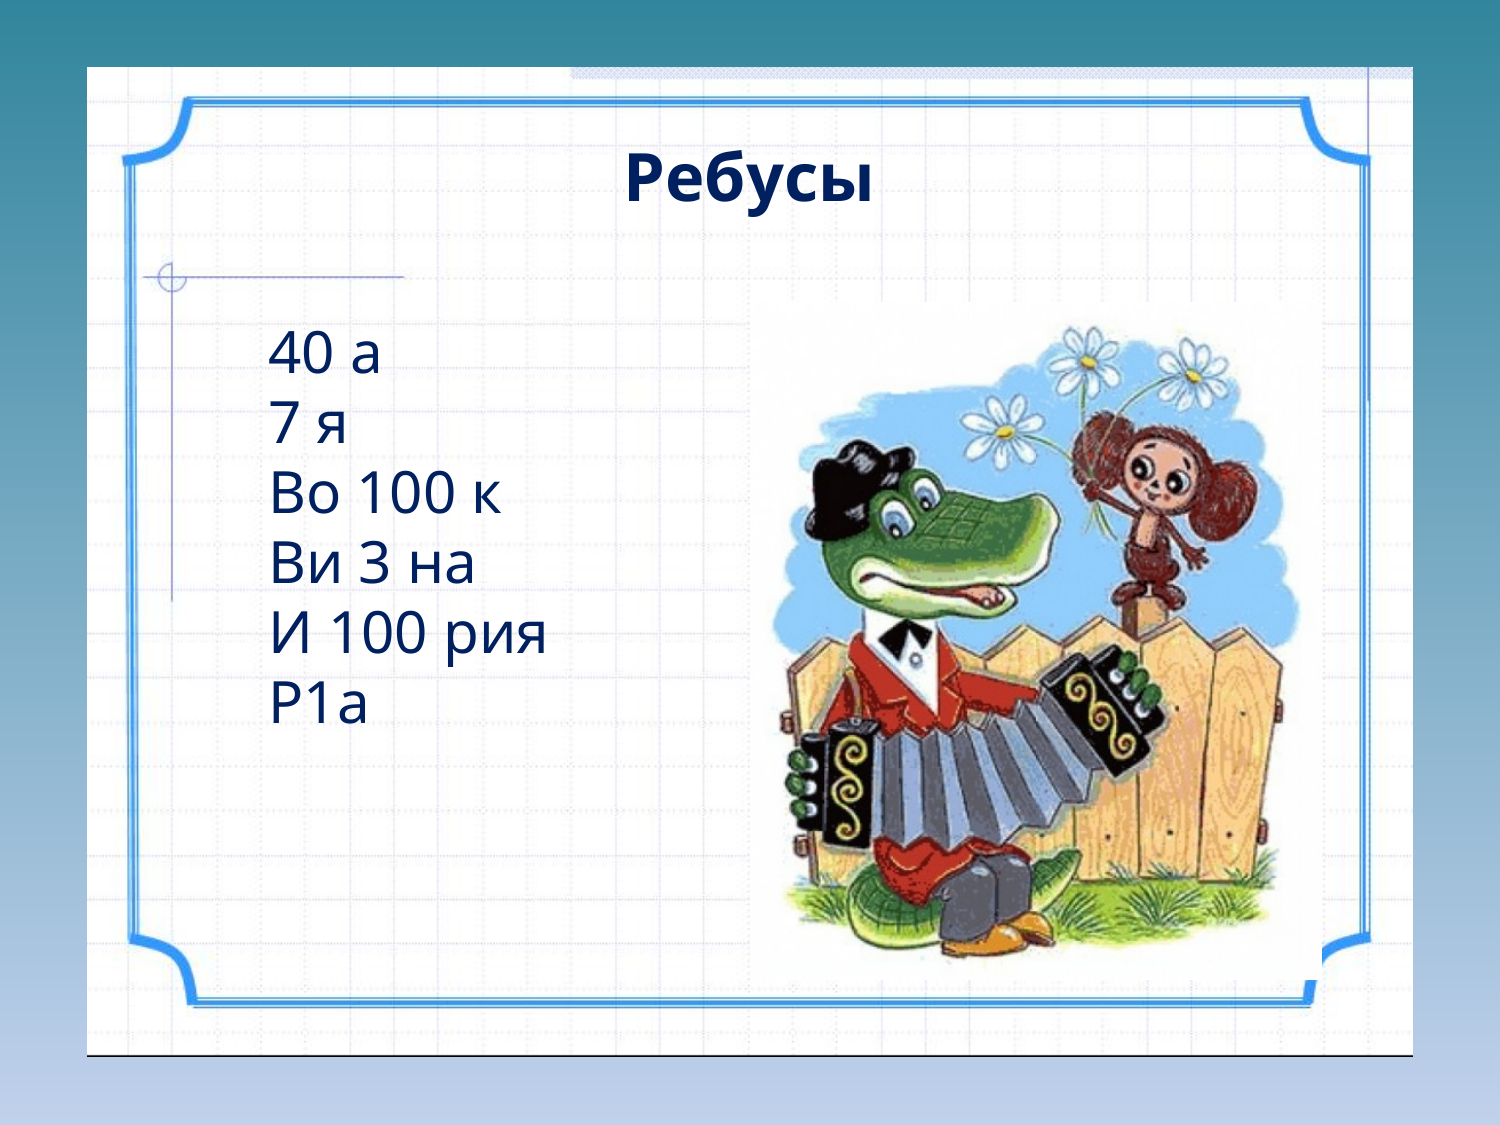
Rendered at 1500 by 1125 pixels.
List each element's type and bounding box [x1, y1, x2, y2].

picture [87, 67, 1413, 1058]
